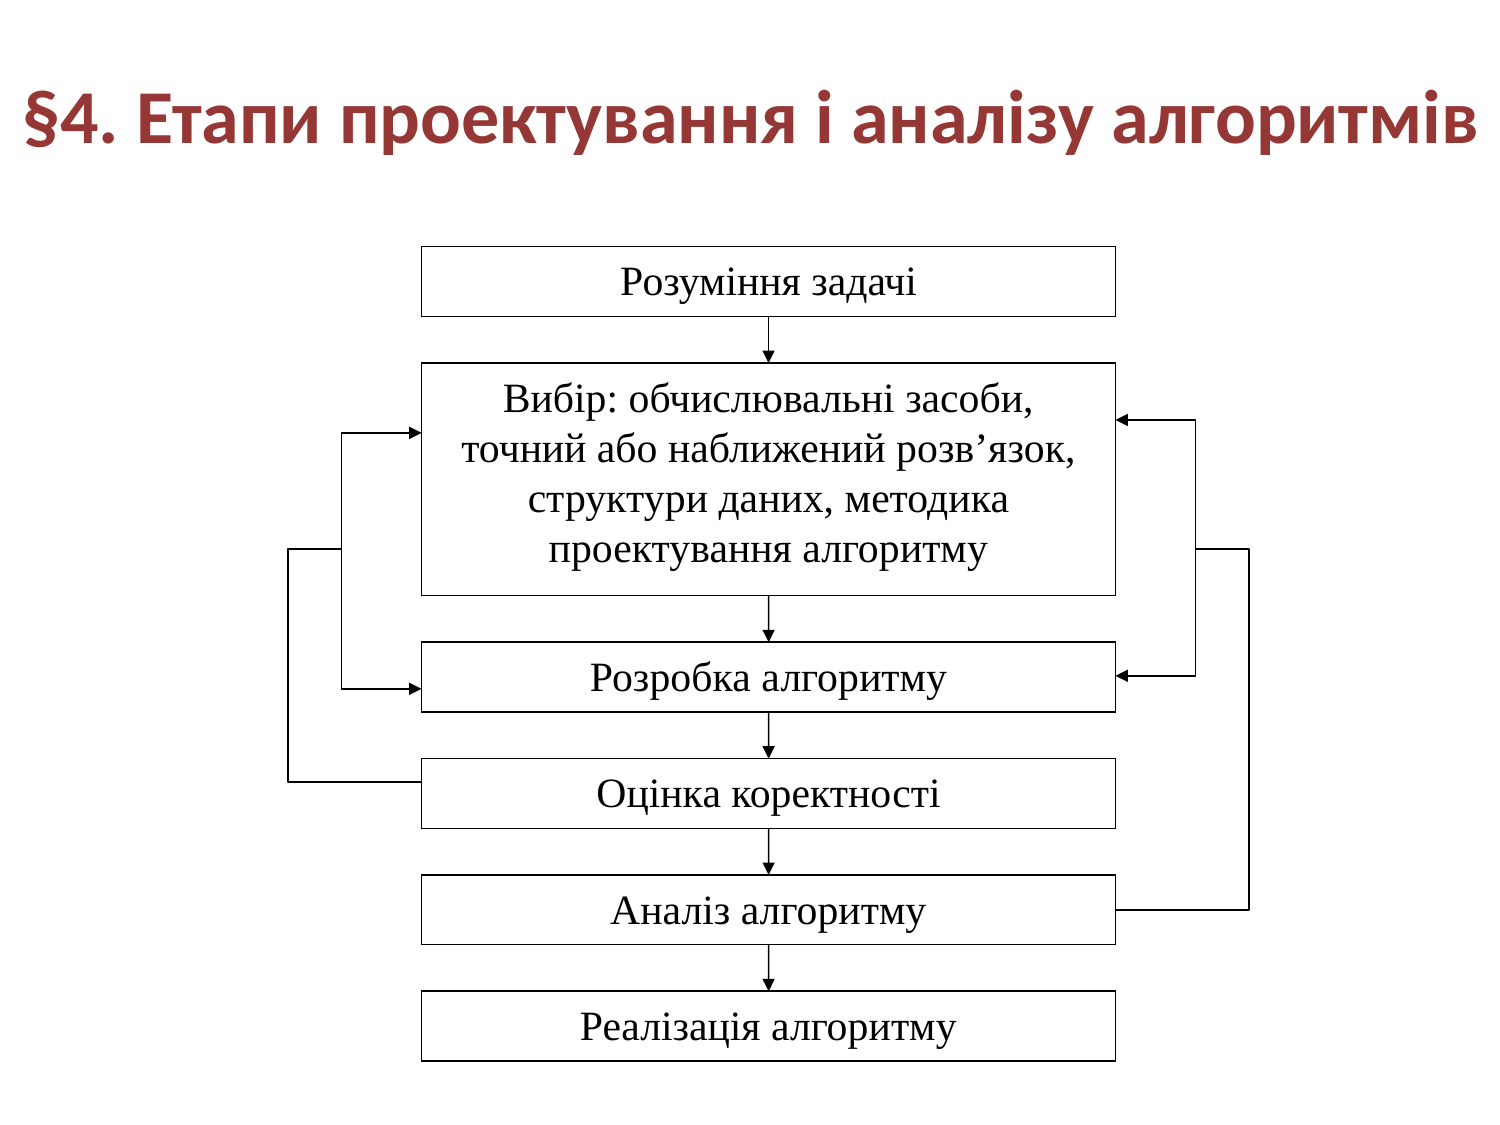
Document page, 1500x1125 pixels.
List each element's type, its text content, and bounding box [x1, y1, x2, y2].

title §4. Етапи проектування і аналізу алгоритмів [1, 19, 1500, 207]
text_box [175, 208, 1265, 1062]
